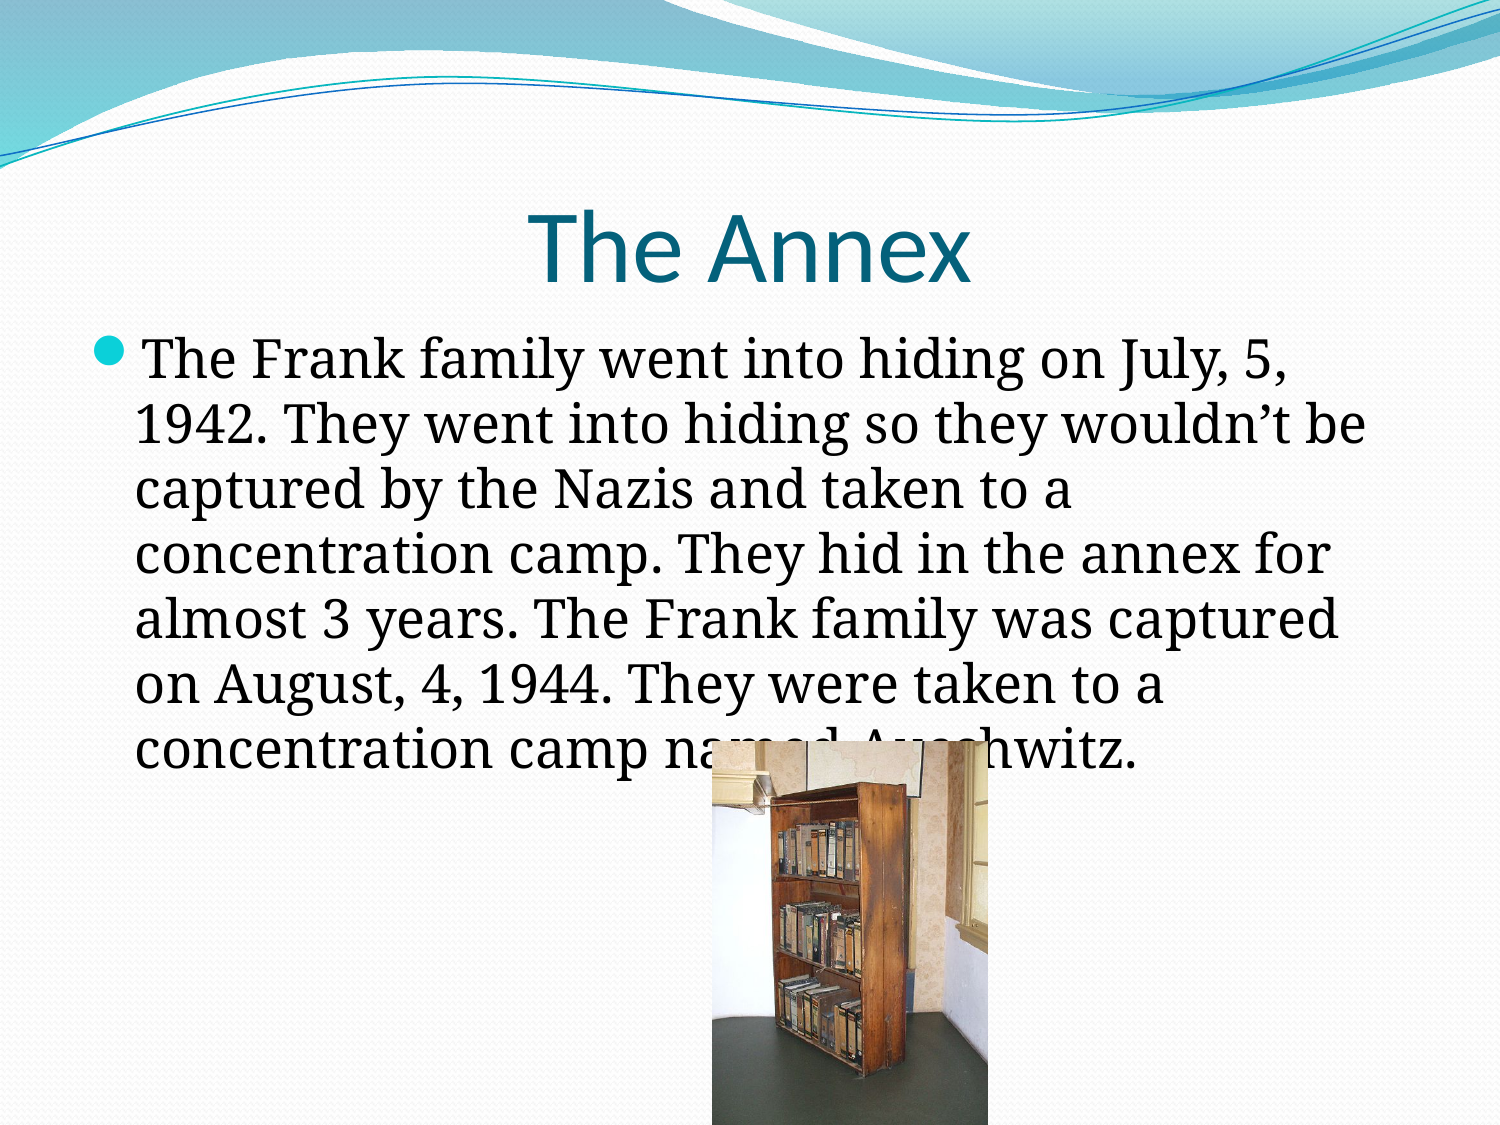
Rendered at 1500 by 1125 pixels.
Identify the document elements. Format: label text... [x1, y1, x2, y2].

title The Annex [75, 115, 1425, 303]
list The Frank family went into hiding on July, 5, 1942. They went into hiding so they wouldn’t be captured by the Nazis and taken to a concentration camp. They hid in the annex for almost 3 years. The Frank family was captured on August, 4, 1944. They were taken to a concentration camp named Auschwitz. [75, 317, 1425, 1038]
picture [712, 740, 988, 1125]
